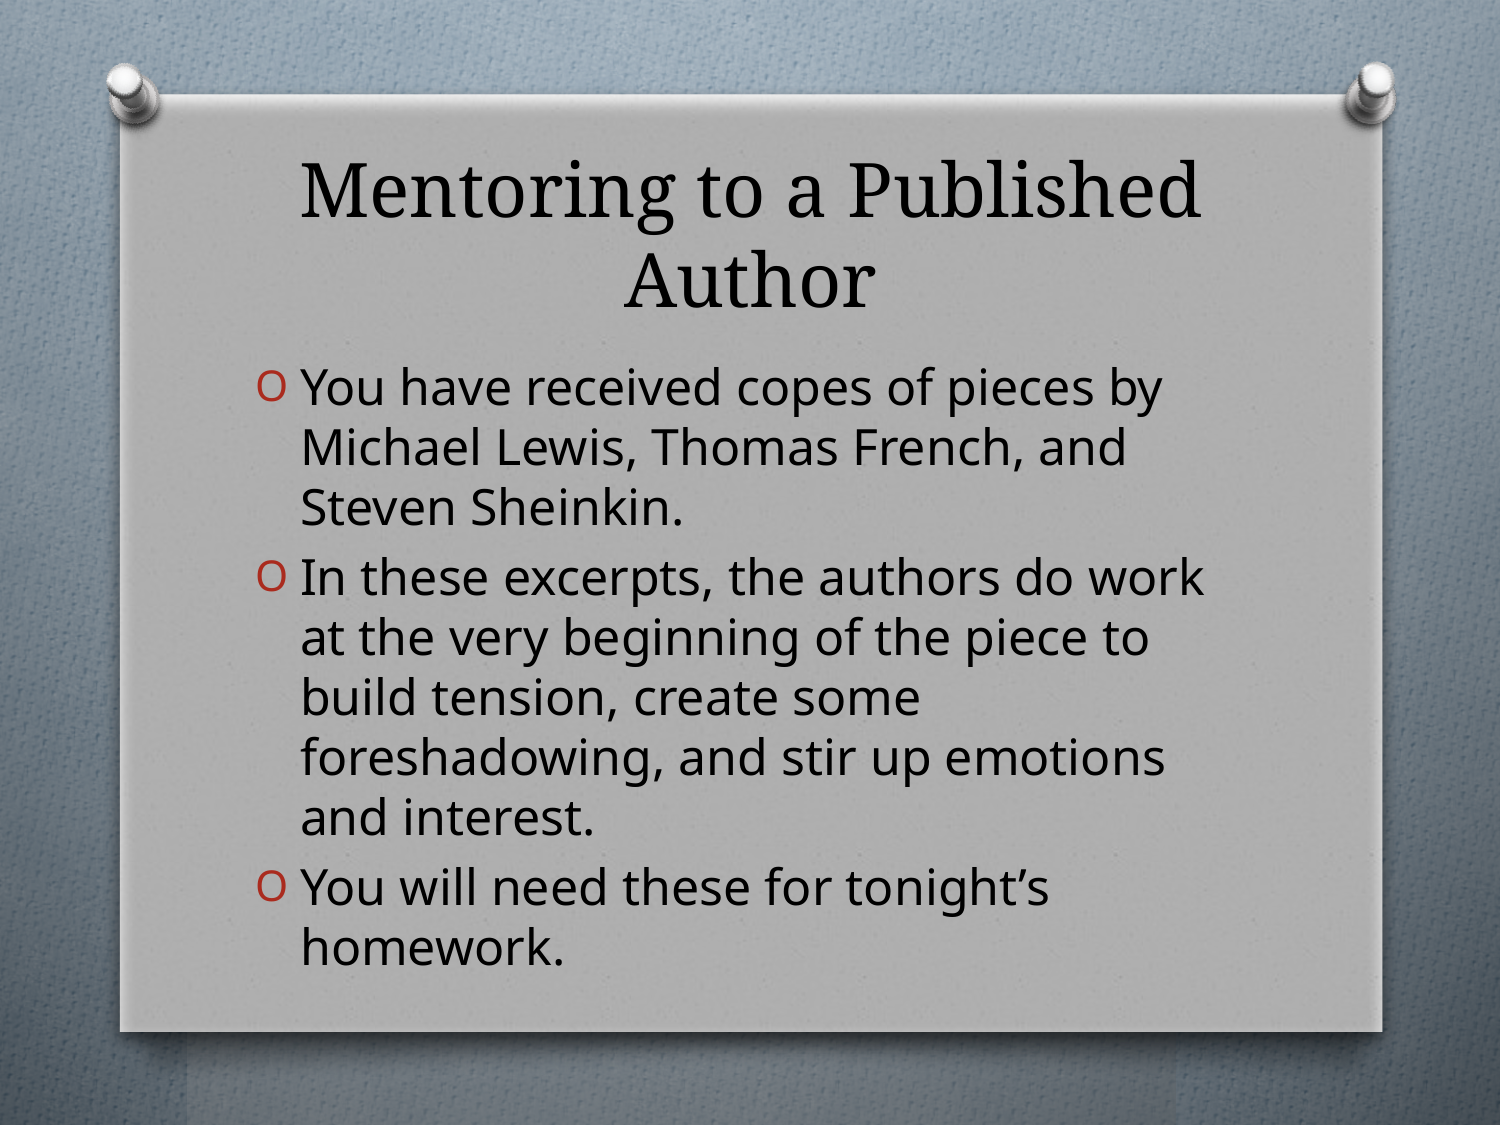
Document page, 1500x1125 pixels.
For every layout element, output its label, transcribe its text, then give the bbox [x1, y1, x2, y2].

title Mentoring to a Published Author [179, 134, 1323, 332]
list You have received copes of pieces by Michael Lewis, Thomas French, and Steven Sheinkin. In these excerpts, the authors do work at the very beginning of the piece to build tension, create some foreshadowing, and stir up emotions and interest. You will need these for tonight’s homework. [240, 347, 1257, 939]
picture [75, 29, 198, 153]
picture [1317, 35, 1439, 156]
